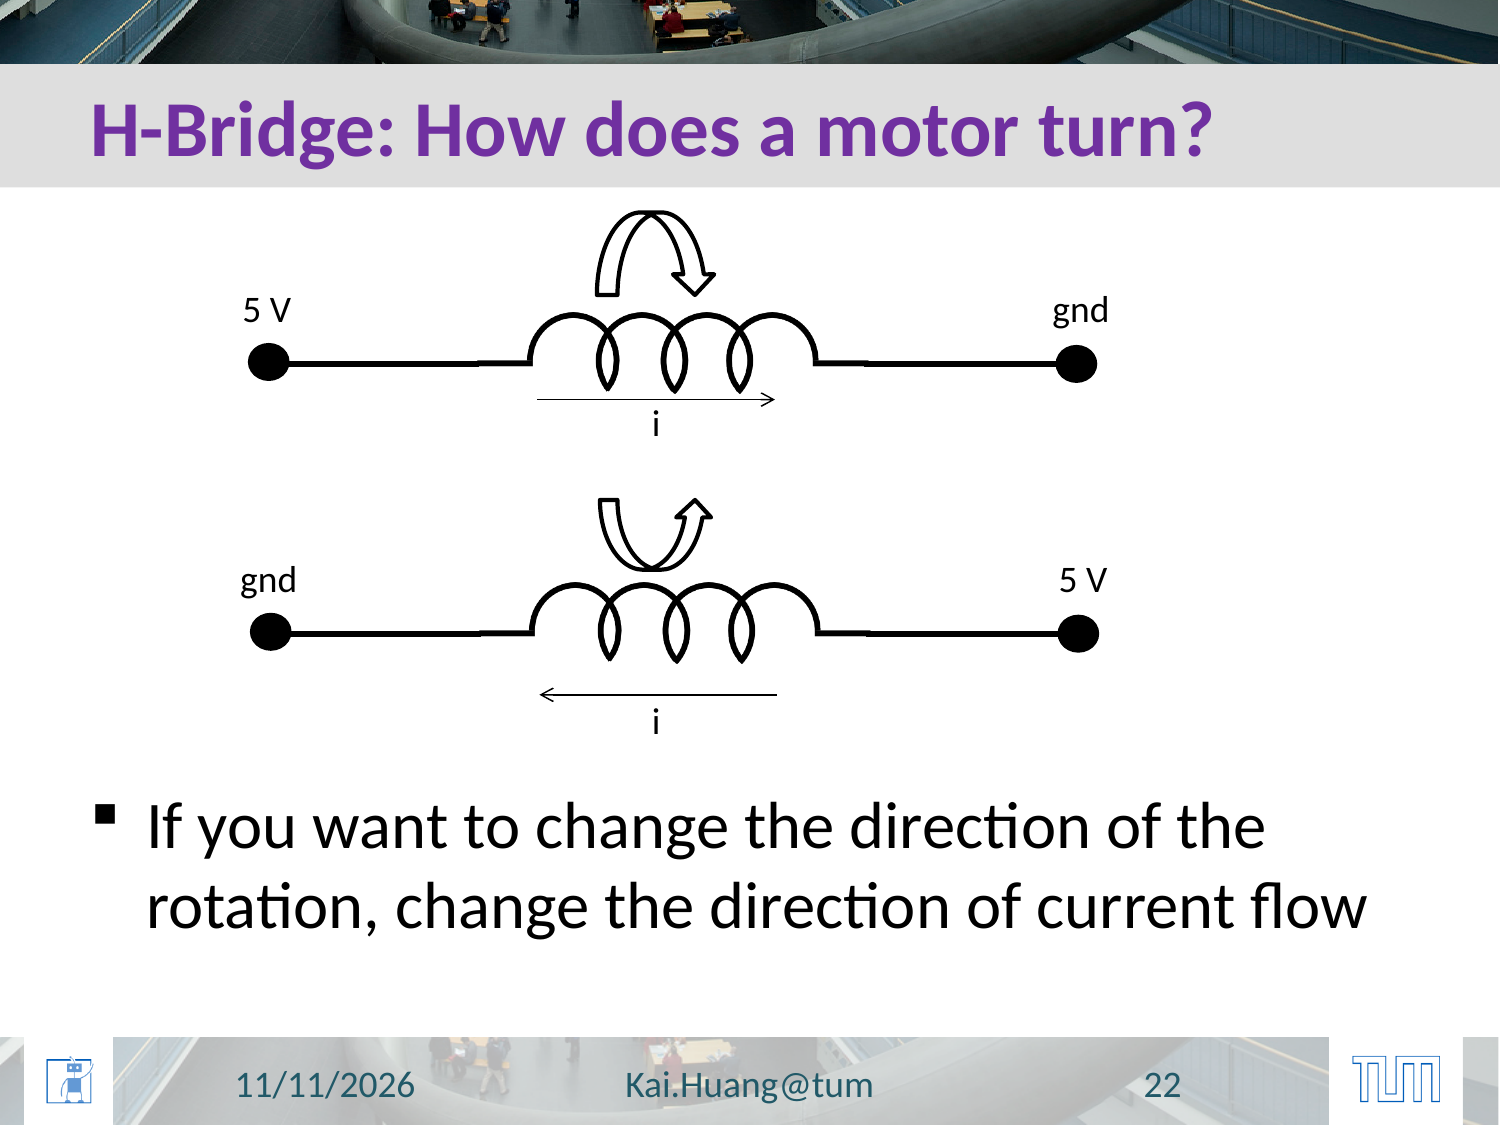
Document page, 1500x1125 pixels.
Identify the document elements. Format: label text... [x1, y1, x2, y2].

footer Kai.Huang@tum [512, 1052, 988, 1113]
text_box 5 V [146, 268, 388, 347]
text_box 5 V [962, 537, 1204, 617]
text_box i [535, 404, 777, 461]
text_box [247, 347, 290, 381]
text_box i [535, 680, 777, 759]
title H-Bridge: How does a motor turn? [75, 62, 1425, 188]
picture [0, 1032, 1500, 1125]
text_box gnd [148, 538, 389, 617]
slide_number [162, 1052, 488, 1113]
picture [0, 0, 1500, 64]
list If you want to change the direction of the rotation, change the direction of current flow [75, 774, 1425, 1025]
text_box [249, 617, 292, 651]
text_box gnd [960, 268, 1202, 347]
picture [476, 582, 873, 665]
text_box [1055, 347, 1098, 383]
text_box [594, 210, 717, 298]
text_box [1057, 617, 1100, 653]
picture [474, 312, 871, 395]
slide_number 22 [1012, 1052, 1313, 1113]
text_box [597, 497, 714, 572]
